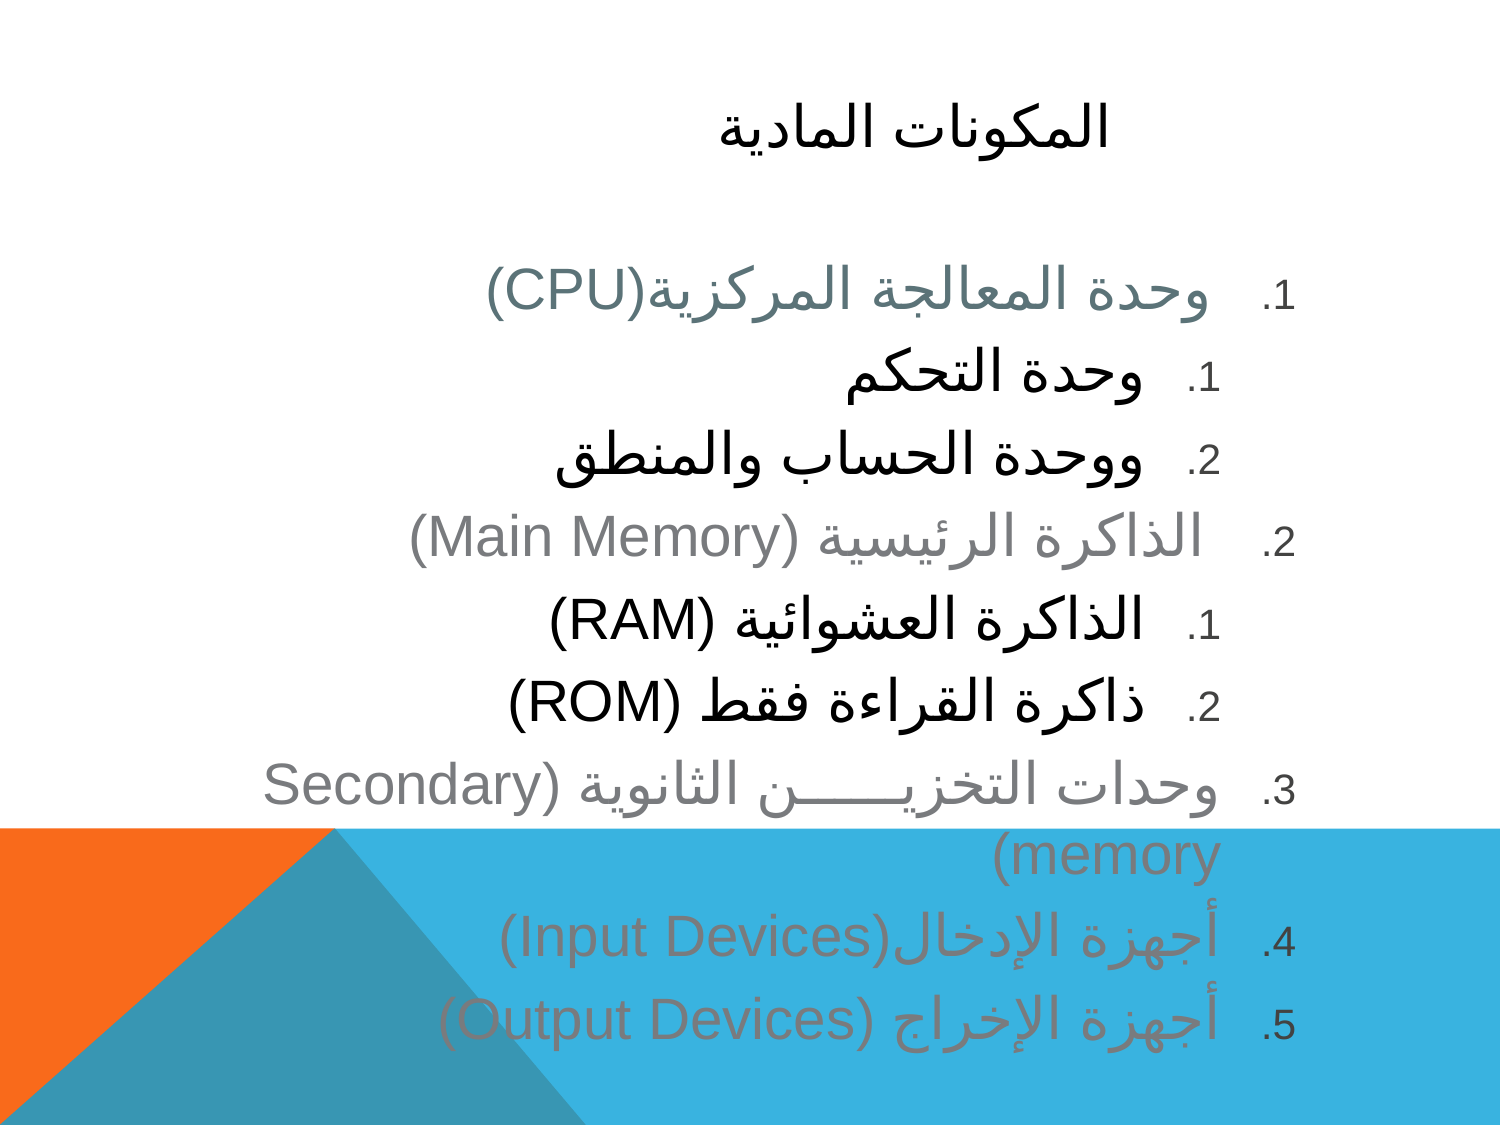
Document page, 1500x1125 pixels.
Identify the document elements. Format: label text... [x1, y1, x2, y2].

text_box وحدة المعالجة المركزية(CPU) وحدة التحكم ووحدة الحساب والمنطق الذاكرة الرئيسية (Main Memory) الذاكرة العشوائية (RAM) ذاكرة القراءة فقط (ROM) وحدات التخزين الثانوية (Secondary memory) أجهزة الإدخال(Input Devices) أجهزة الإخراج (Output Devices) [147, 243, 1311, 1059]
title المكونات المادية [702, 30, 1500, 218]
